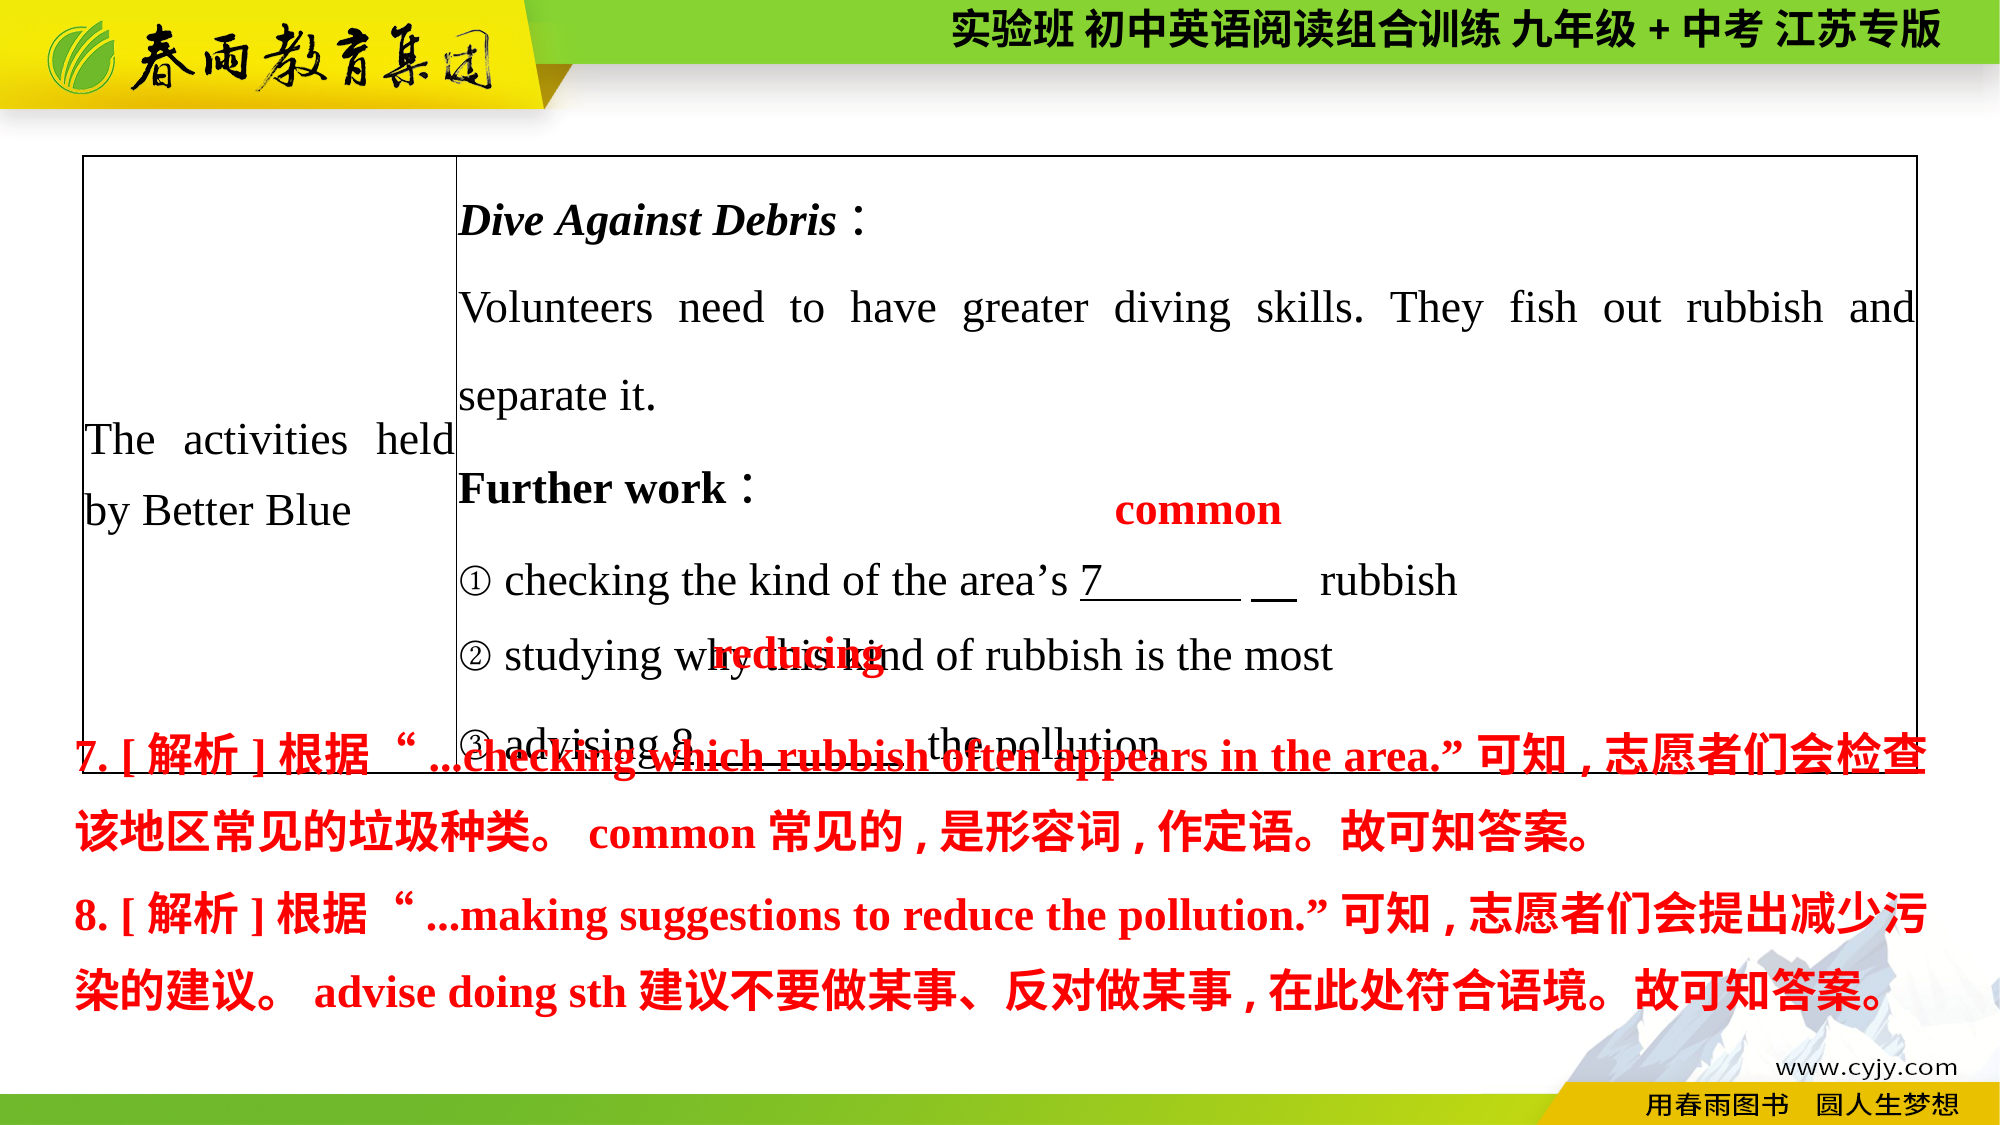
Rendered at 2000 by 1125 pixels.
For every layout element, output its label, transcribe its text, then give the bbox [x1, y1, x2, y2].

picture [0, 0, 2000, 1125]
text_box common [1099, 471, 1354, 542]
table_header The activities held by Better Blue [84, 157, 456, 696]
text_box reducing [697, 615, 957, 686]
text_box 8. [解析]根据“...making suggestions to reduce the pollution.”可知,志愿者们会提出减少污染的建议。advise doing sth建议不要做某事、反对做某事,在此处符合语境。故可知答案。 [59, 854, 1944, 1024]
list 7. [解析]根据“...checking which rubbish often appears in the area.”可知,志愿者们会检查该地区常见的垃圾种类。common常见的,是形容词,作定语。故可知答案。 [59, 696, 1944, 854]
table_header Dive Against Debris： Volunteers need to have greater diving skills. They fish out rubbish and separate it. Further work： ① checking the kind of the area’s 7 rubbish ② studying why this kind of rubbish is the most ③ advising 8 the pollution [457, 157, 1916, 696]
